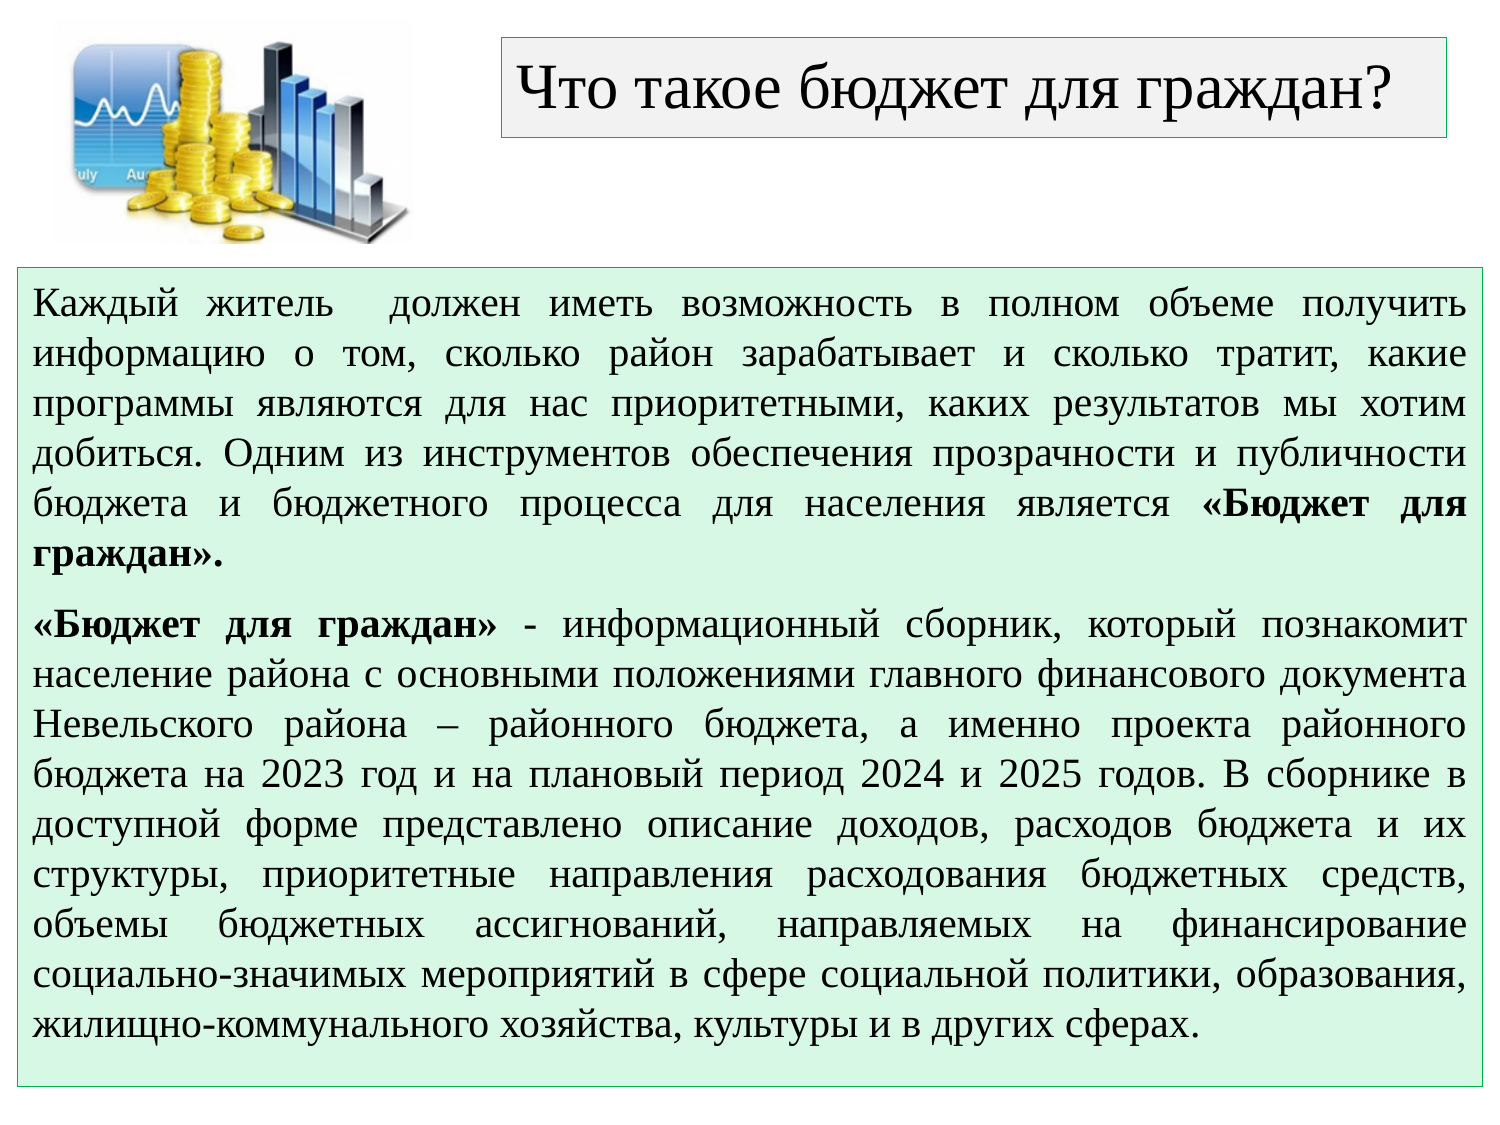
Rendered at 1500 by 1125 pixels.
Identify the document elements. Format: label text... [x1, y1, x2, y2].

list Каждый житель должен иметь возможность в полном объеме получить информацию о том, сколько район зарабатывает и сколько тратит, какие программы являются для нас приоритетными, каких результатов мы хотим добиться. Одним из инструментов обеспечения прозрачности и публичности бюджета и бюджетного процесса для населения является «Бюджет для граждан». «Бюджет для граждан» - информационный сборник, который познакомит население района с основными положениями главного финансового документа Невельского района – районного бюджета, а именно проекта районного бюджета на 2023 год и на плановый период 2024 и 2025 годов. В сборнике в доступной форме представлено описание доходов, расходов бюджета и их структуры, приоритетные направления расходования бюджетных средств, объемы бюджетных ассигнований, направляемых на финансирование социально-значимых мероприятий в сфере социальной политики, образования, жилищно-коммунального хозяйства, культуры и в других сферах. [17, 267, 1483, 1087]
picture [52, 18, 413, 244]
title Что такое бюджет для граждан? [501, 37, 1447, 138]
